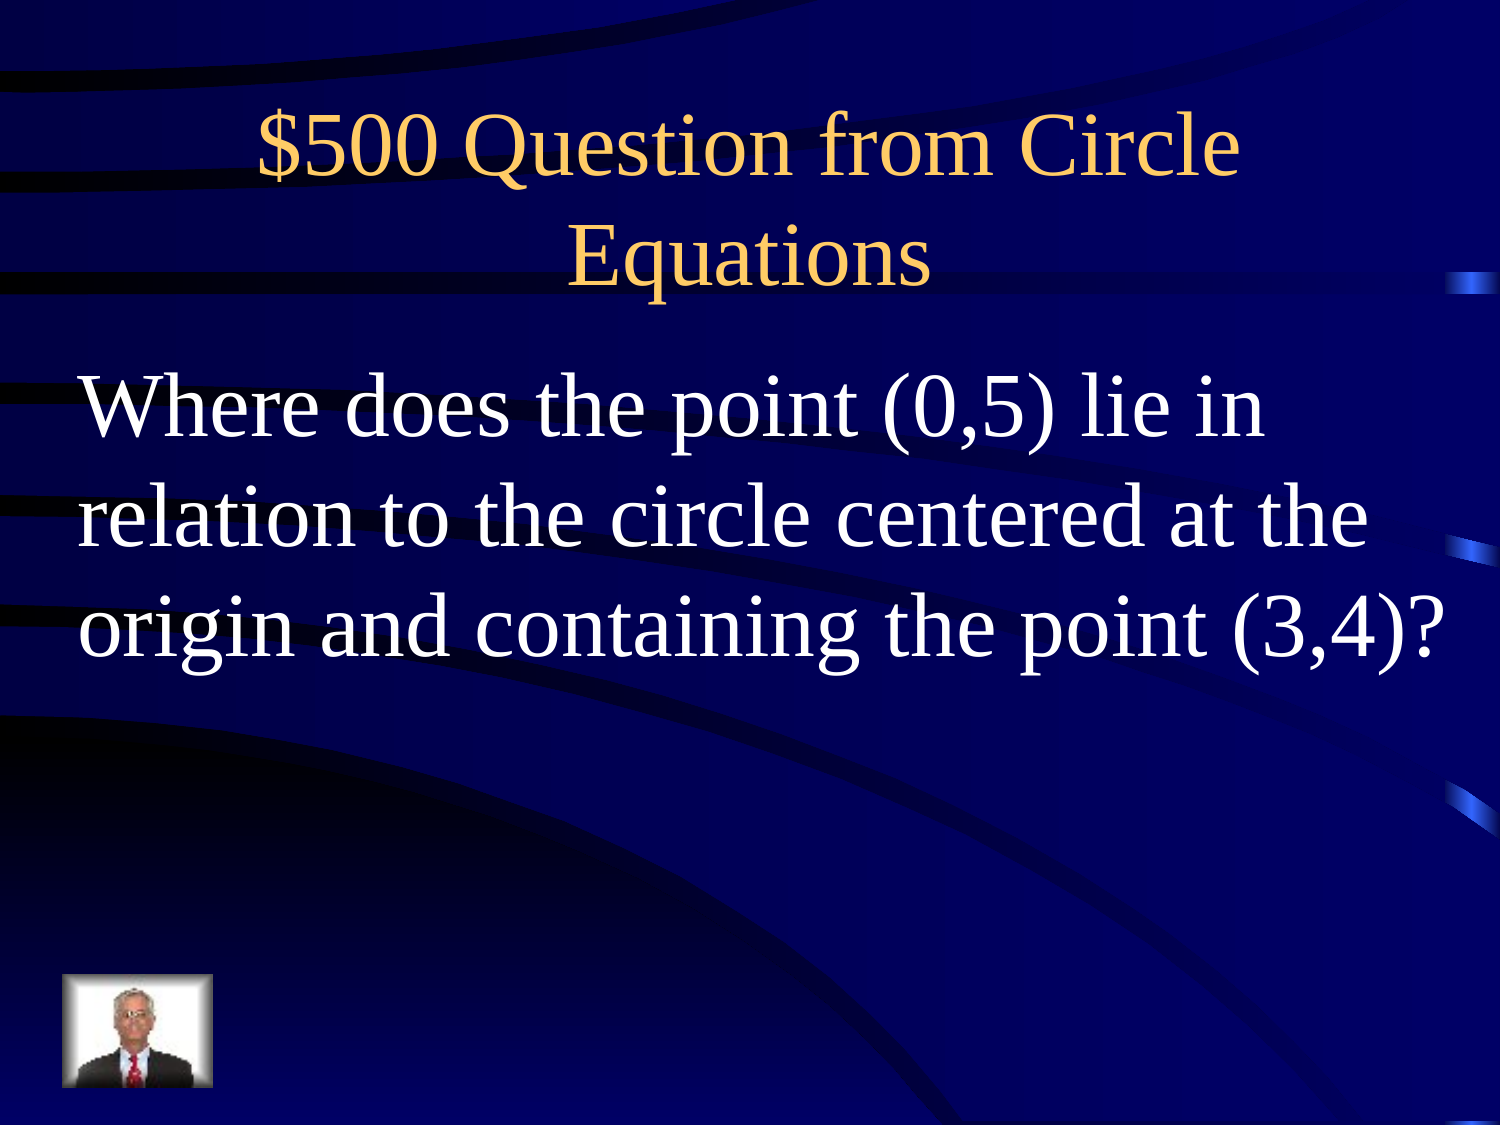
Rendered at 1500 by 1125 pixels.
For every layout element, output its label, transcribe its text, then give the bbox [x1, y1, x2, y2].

text_box Where does the point (0,5) lie in relation to the circle centered at the origin and containing the point (3,4)? [62, 337, 1500, 683]
title $500 Question from Circle Equations [112, 99, 1388, 288]
picture [62, 974, 213, 1088]
